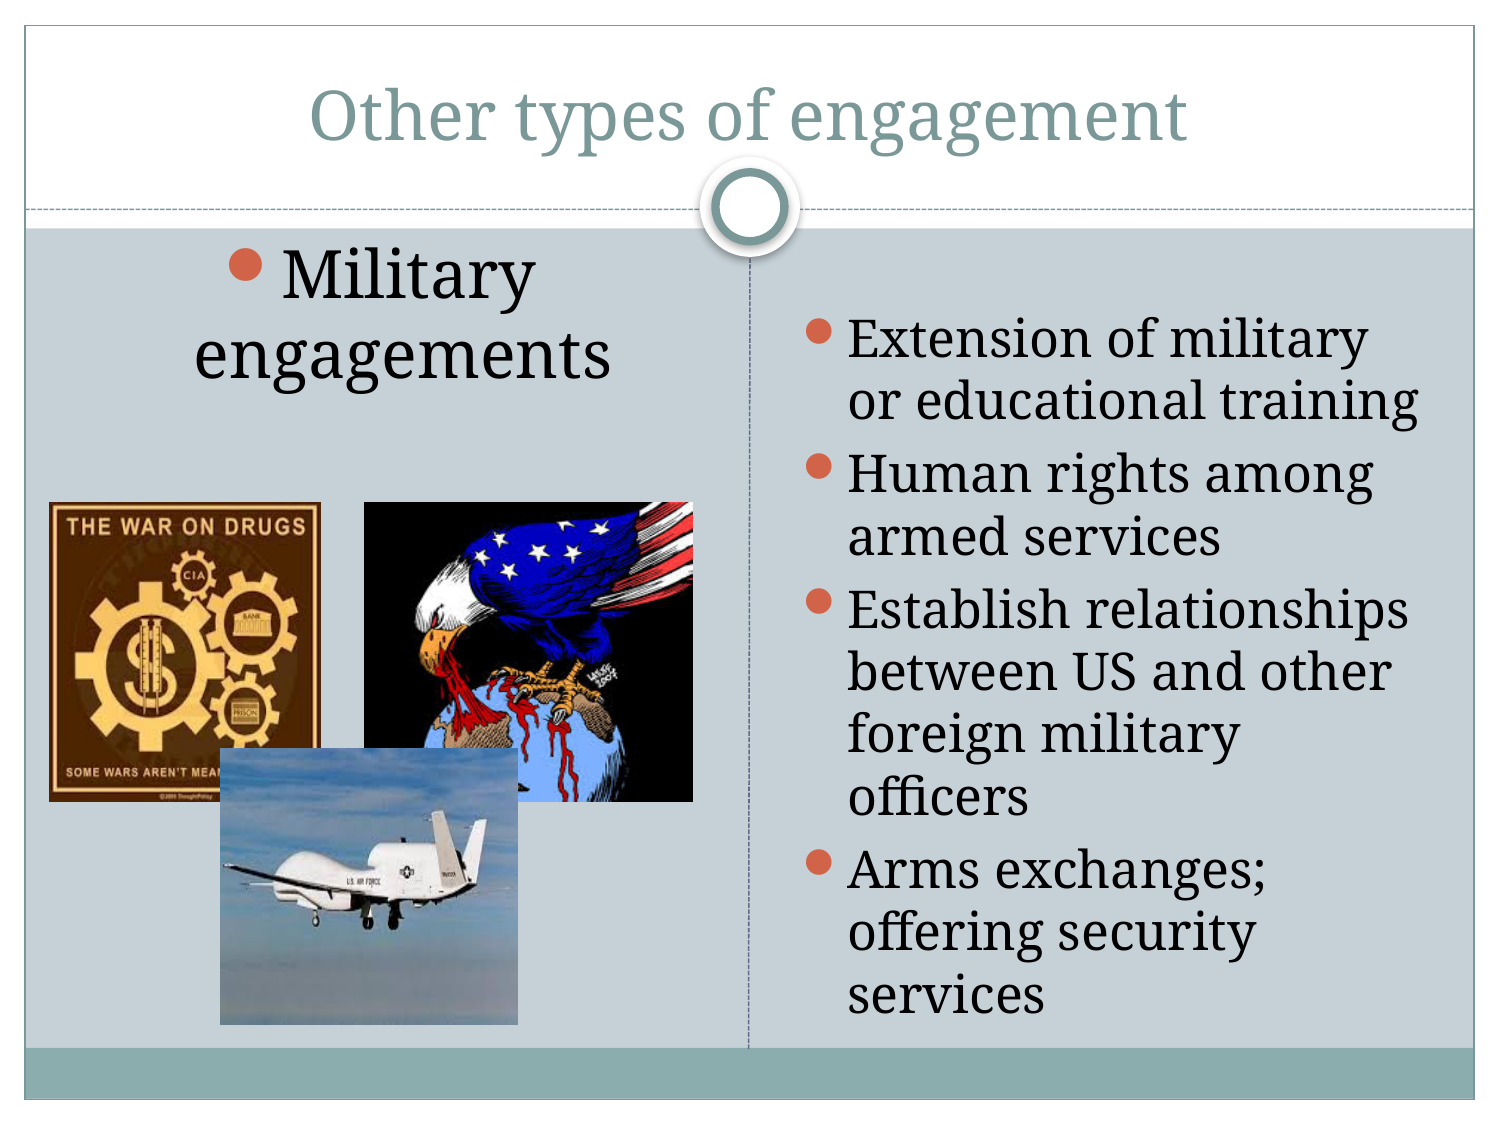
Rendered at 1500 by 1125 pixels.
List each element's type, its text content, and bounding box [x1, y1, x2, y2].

title Other types of engagement [49, 37, 1450, 162]
picture [49, 502, 693, 1026]
list Extension of military or educational training Human rights among armed services Establish relationships between US and other foreign military officers Arms exchanges; offering security services [787, 224, 1450, 993]
list Military engagements [49, 224, 712, 993]
